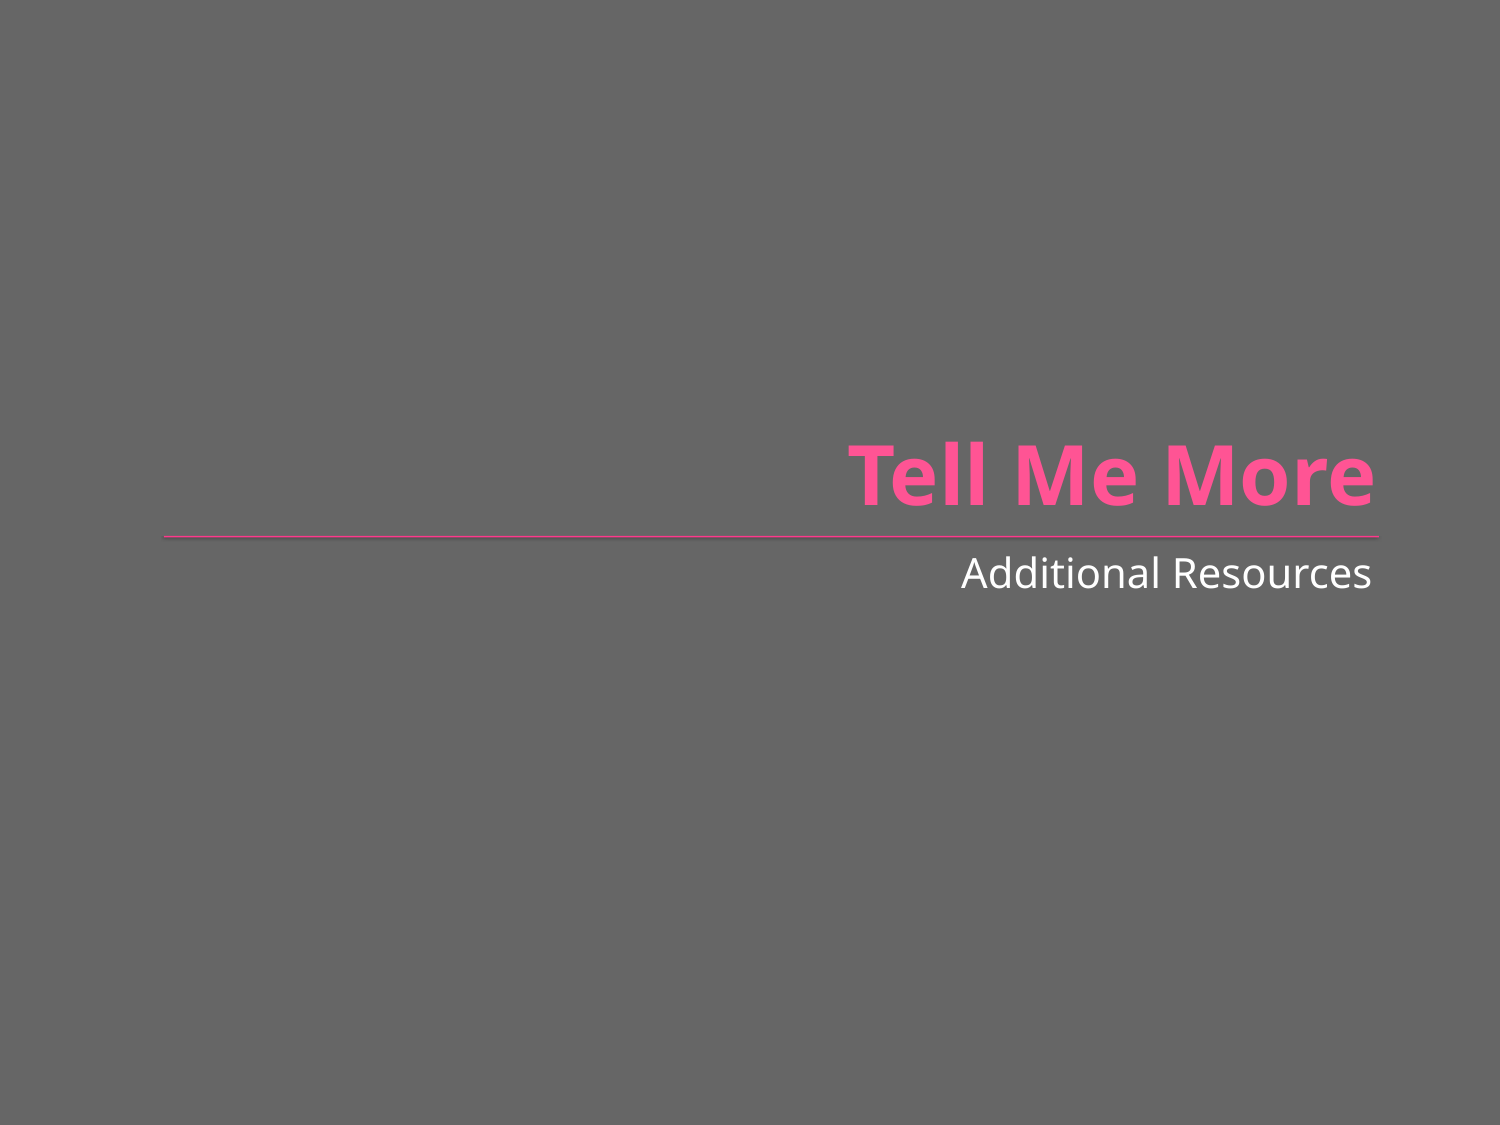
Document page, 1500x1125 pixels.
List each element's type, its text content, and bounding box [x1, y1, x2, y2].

title Tell Me More [118, 81, 1394, 530]
list Additional Resources [118, 539, 1394, 787]
